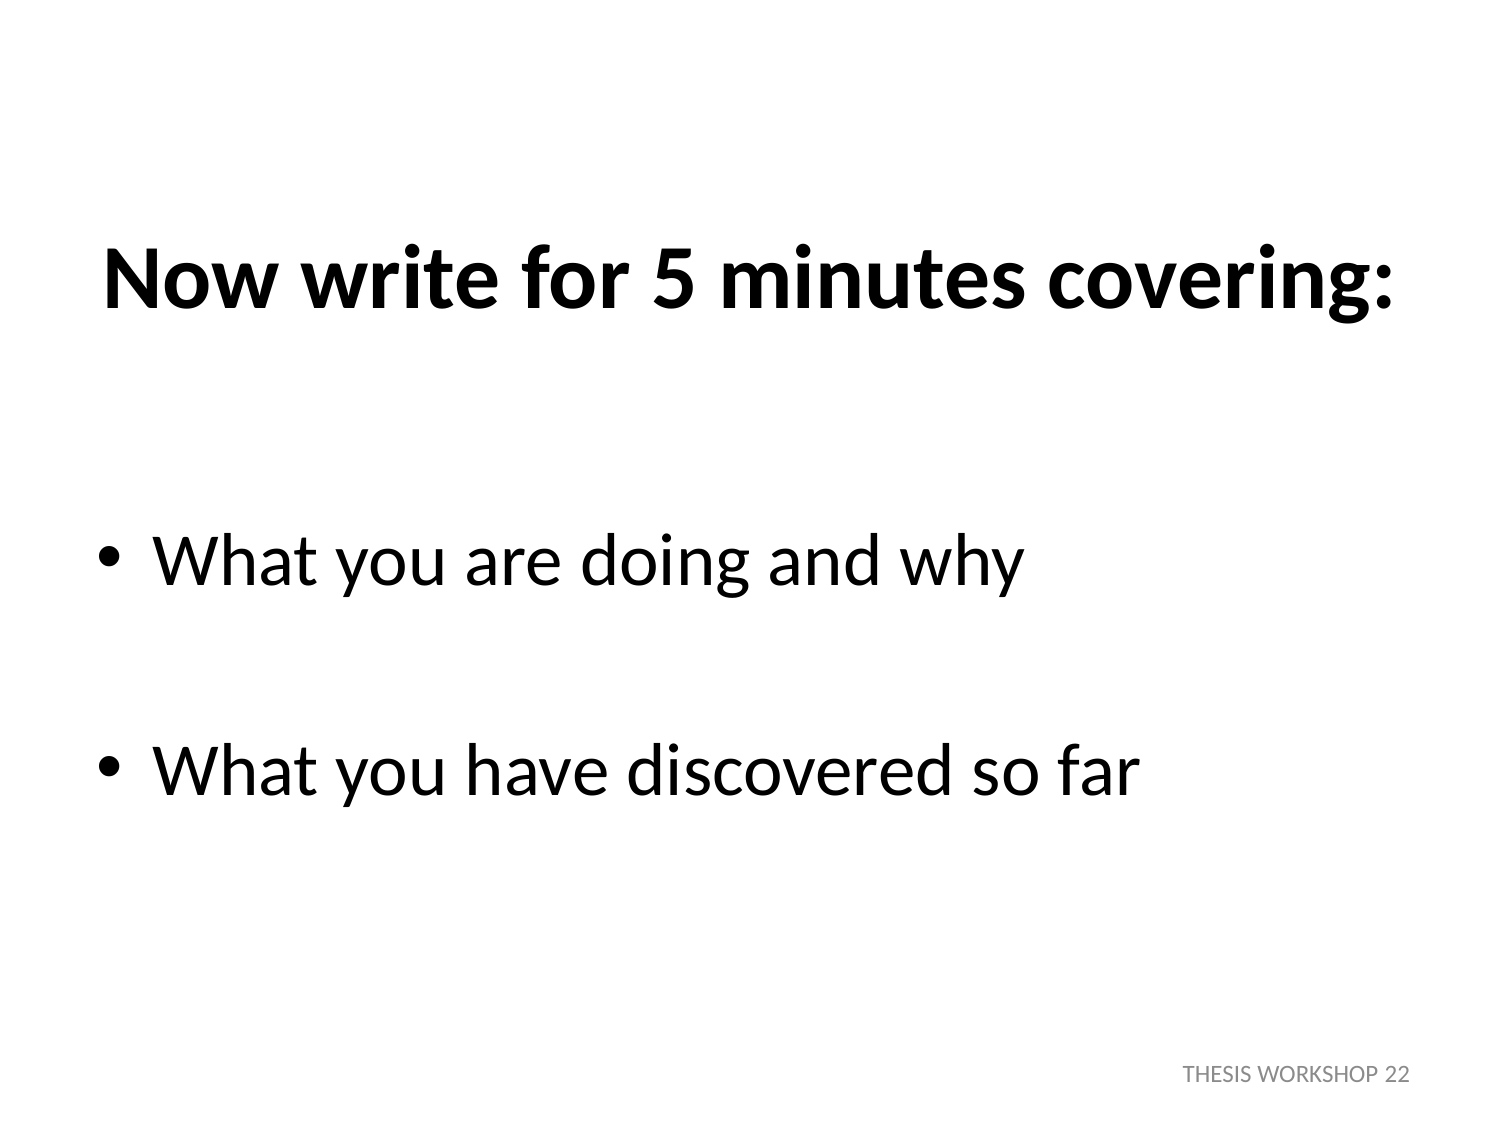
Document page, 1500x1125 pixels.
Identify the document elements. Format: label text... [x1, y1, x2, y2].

list What you are doing and why What you have discovered so far [81, 503, 1419, 1013]
title Now write for 5 minutes covering: [75, 178, 1425, 366]
slide_number THESIS WORKSHOP 22 [1074, 1042, 1425, 1103]
